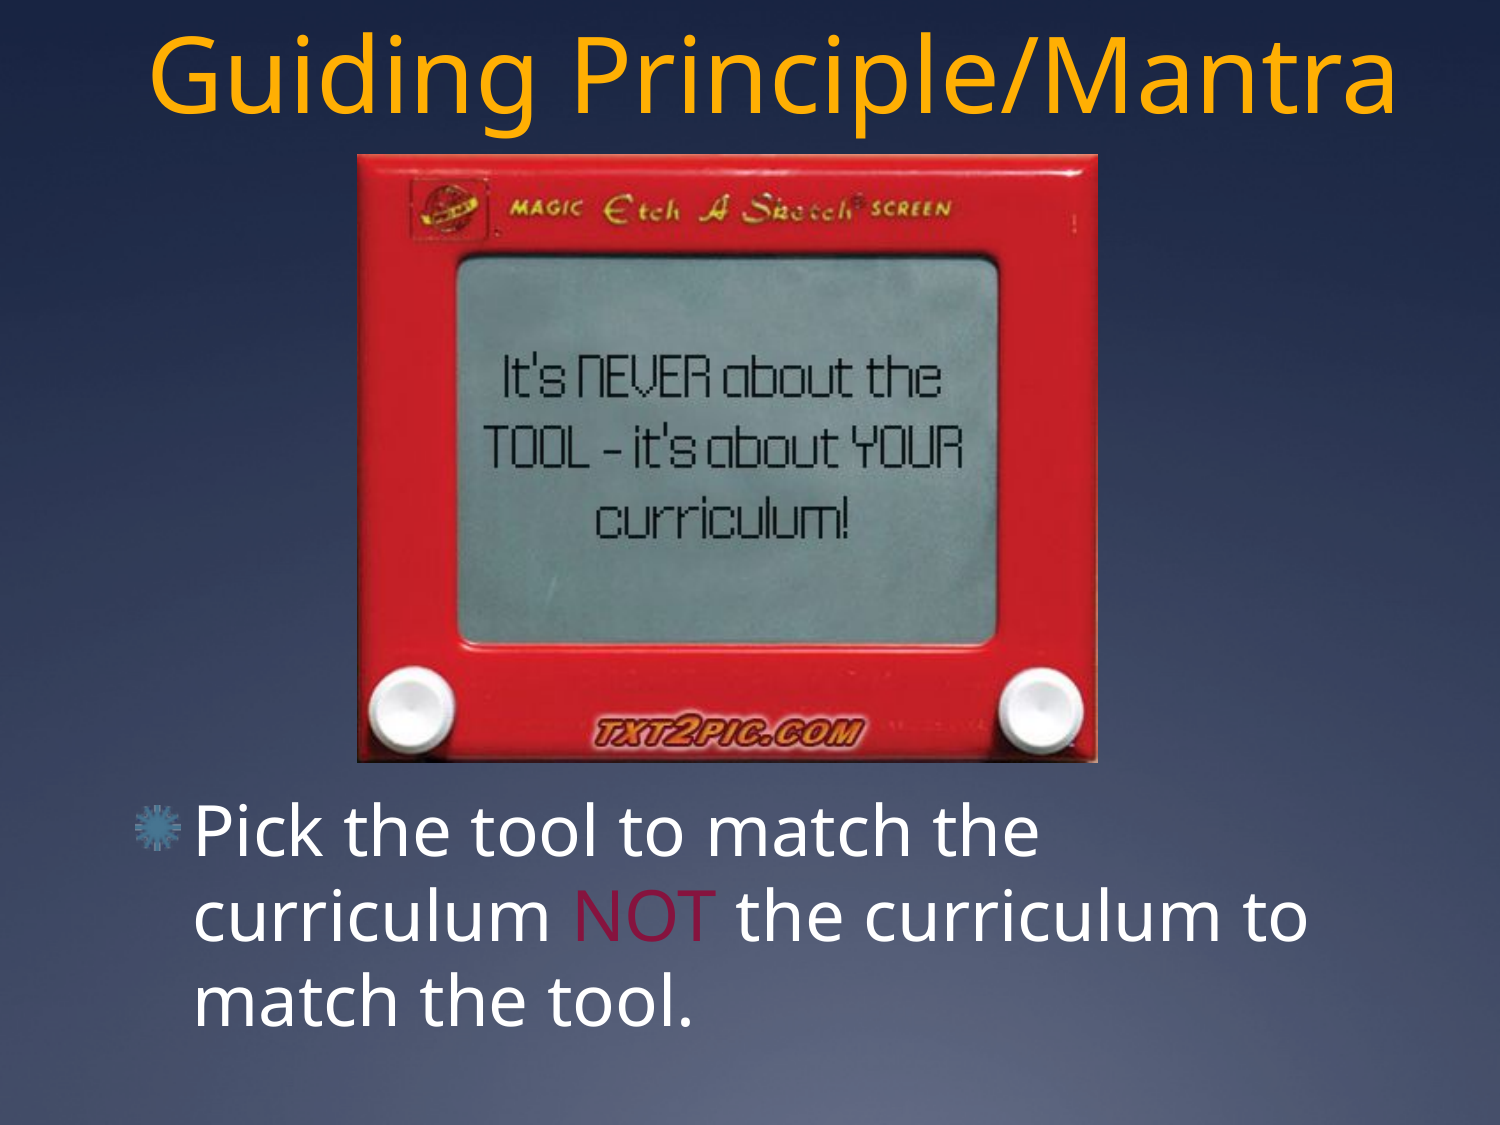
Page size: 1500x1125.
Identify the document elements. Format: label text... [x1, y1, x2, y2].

picture [356, 153, 1099, 764]
picture [135, 805, 181, 851]
list Pick the tool to match the curriculum NOT the curriculum to match the tool. [120, 777, 1381, 1125]
title Guiding Principle/Mantra [32, 0, 1470, 282]
